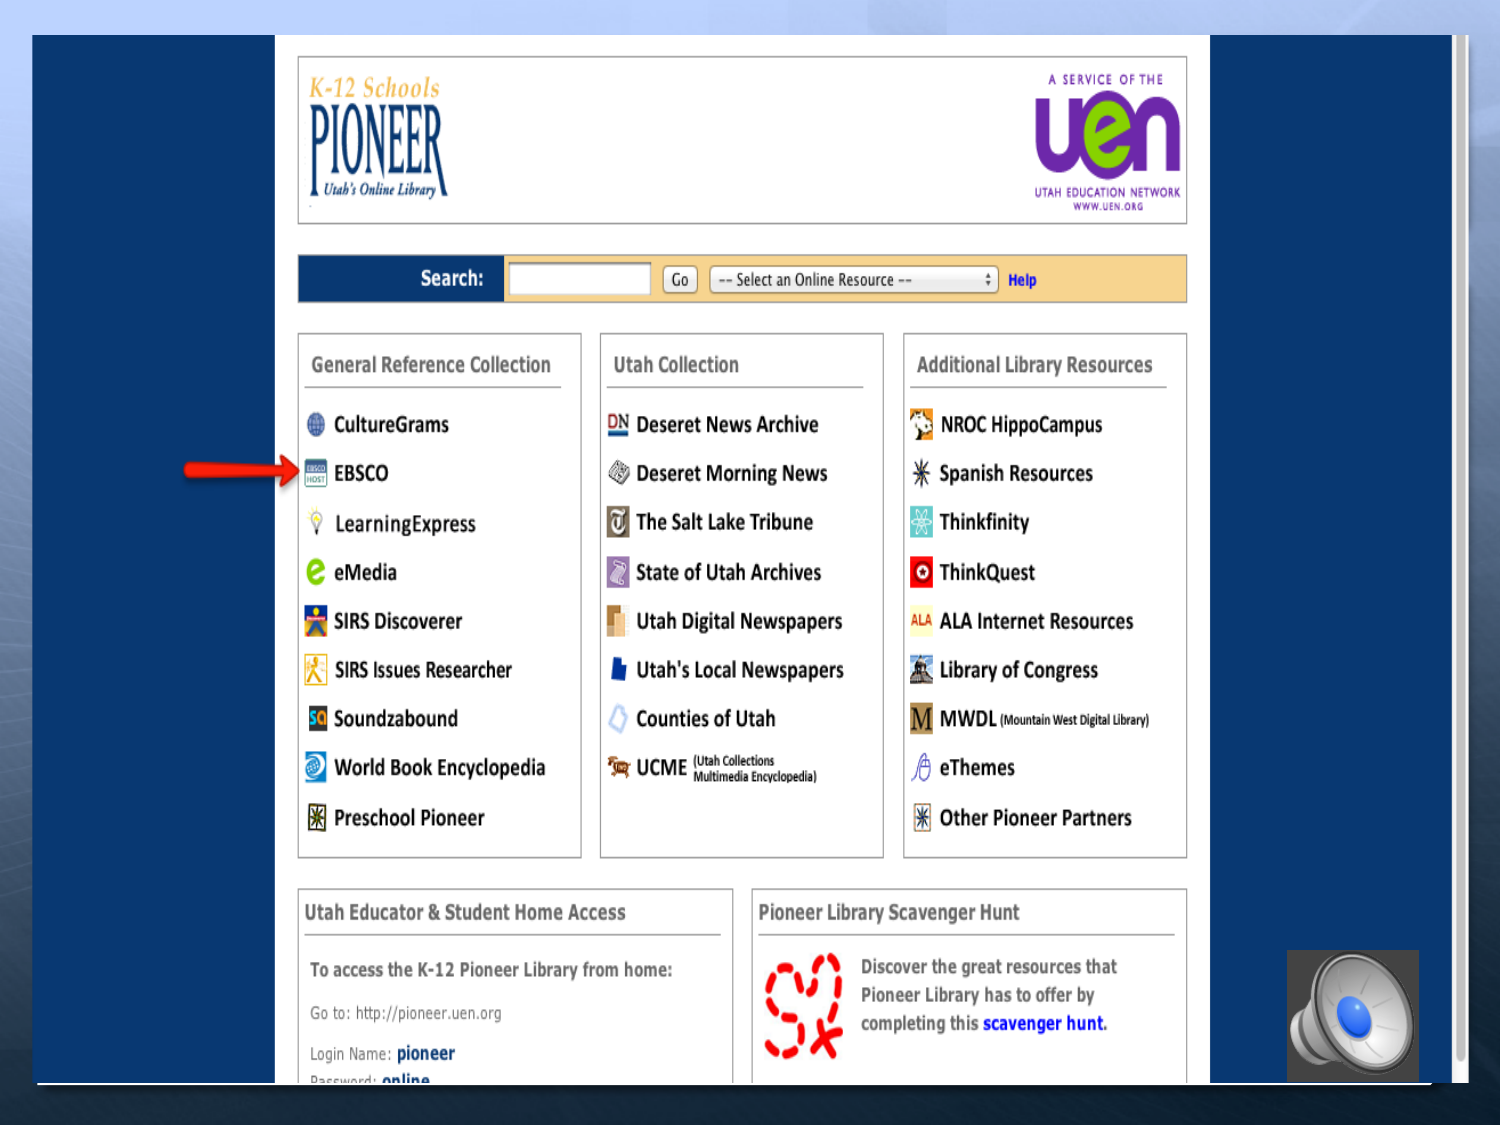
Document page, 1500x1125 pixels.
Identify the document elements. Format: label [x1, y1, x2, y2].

list [31, 35, 1470, 1084]
picture [1285, 948, 1420, 1084]
